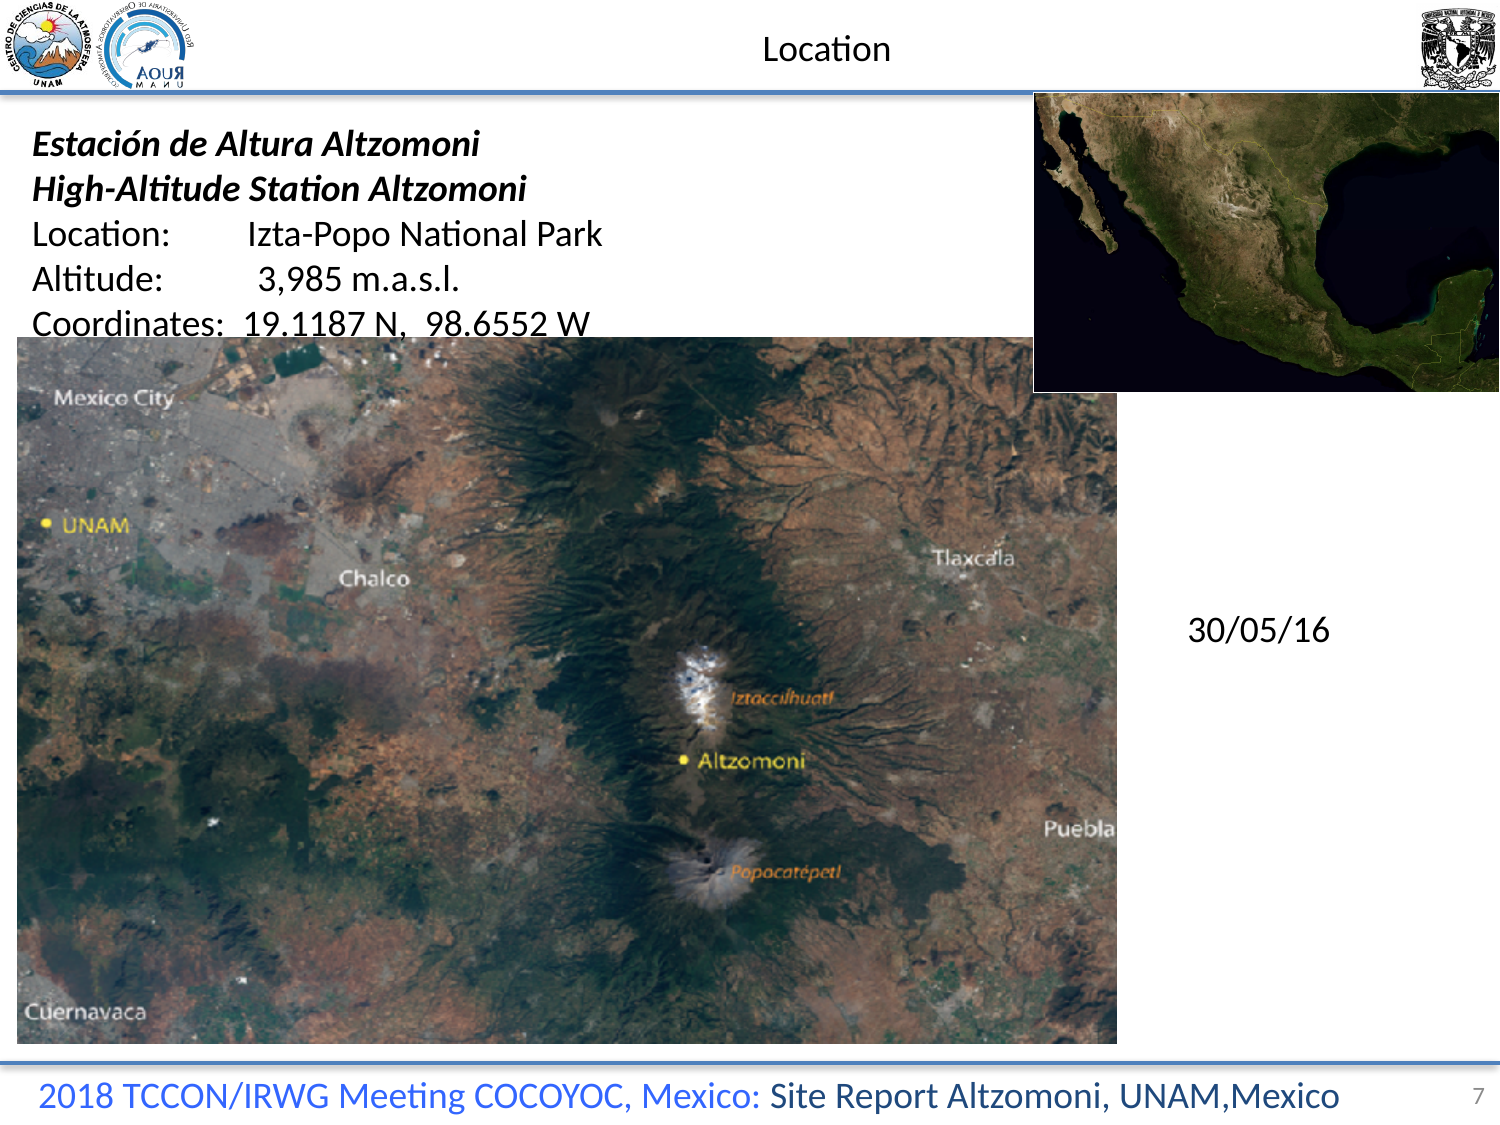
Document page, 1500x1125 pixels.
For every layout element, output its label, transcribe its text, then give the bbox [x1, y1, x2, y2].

text_box 30/05/16 [1172, 597, 1500, 658]
text_box Estación de Altura Altzomoni High-Altitude Station Altzomoni Location: Izta-Popo National Park Altitude: 3,985 m.a.s.l. Coordinates: 19.1187 N, 98.6552 W [17, 111, 768, 336]
slide_number 7 [1378, 1065, 1500, 1125]
title Location [229, 0, 1425, 93]
picture [0, 0, 195, 90]
picture [17, 92, 1500, 1045]
picture [1425, 3, 1500, 90]
footer 2018 TCCON/IRWG Meeting COCOYOC, Mexico: Site Report Altzomoni, UNAM,Mexico [0, 1063, 1379, 1124]
